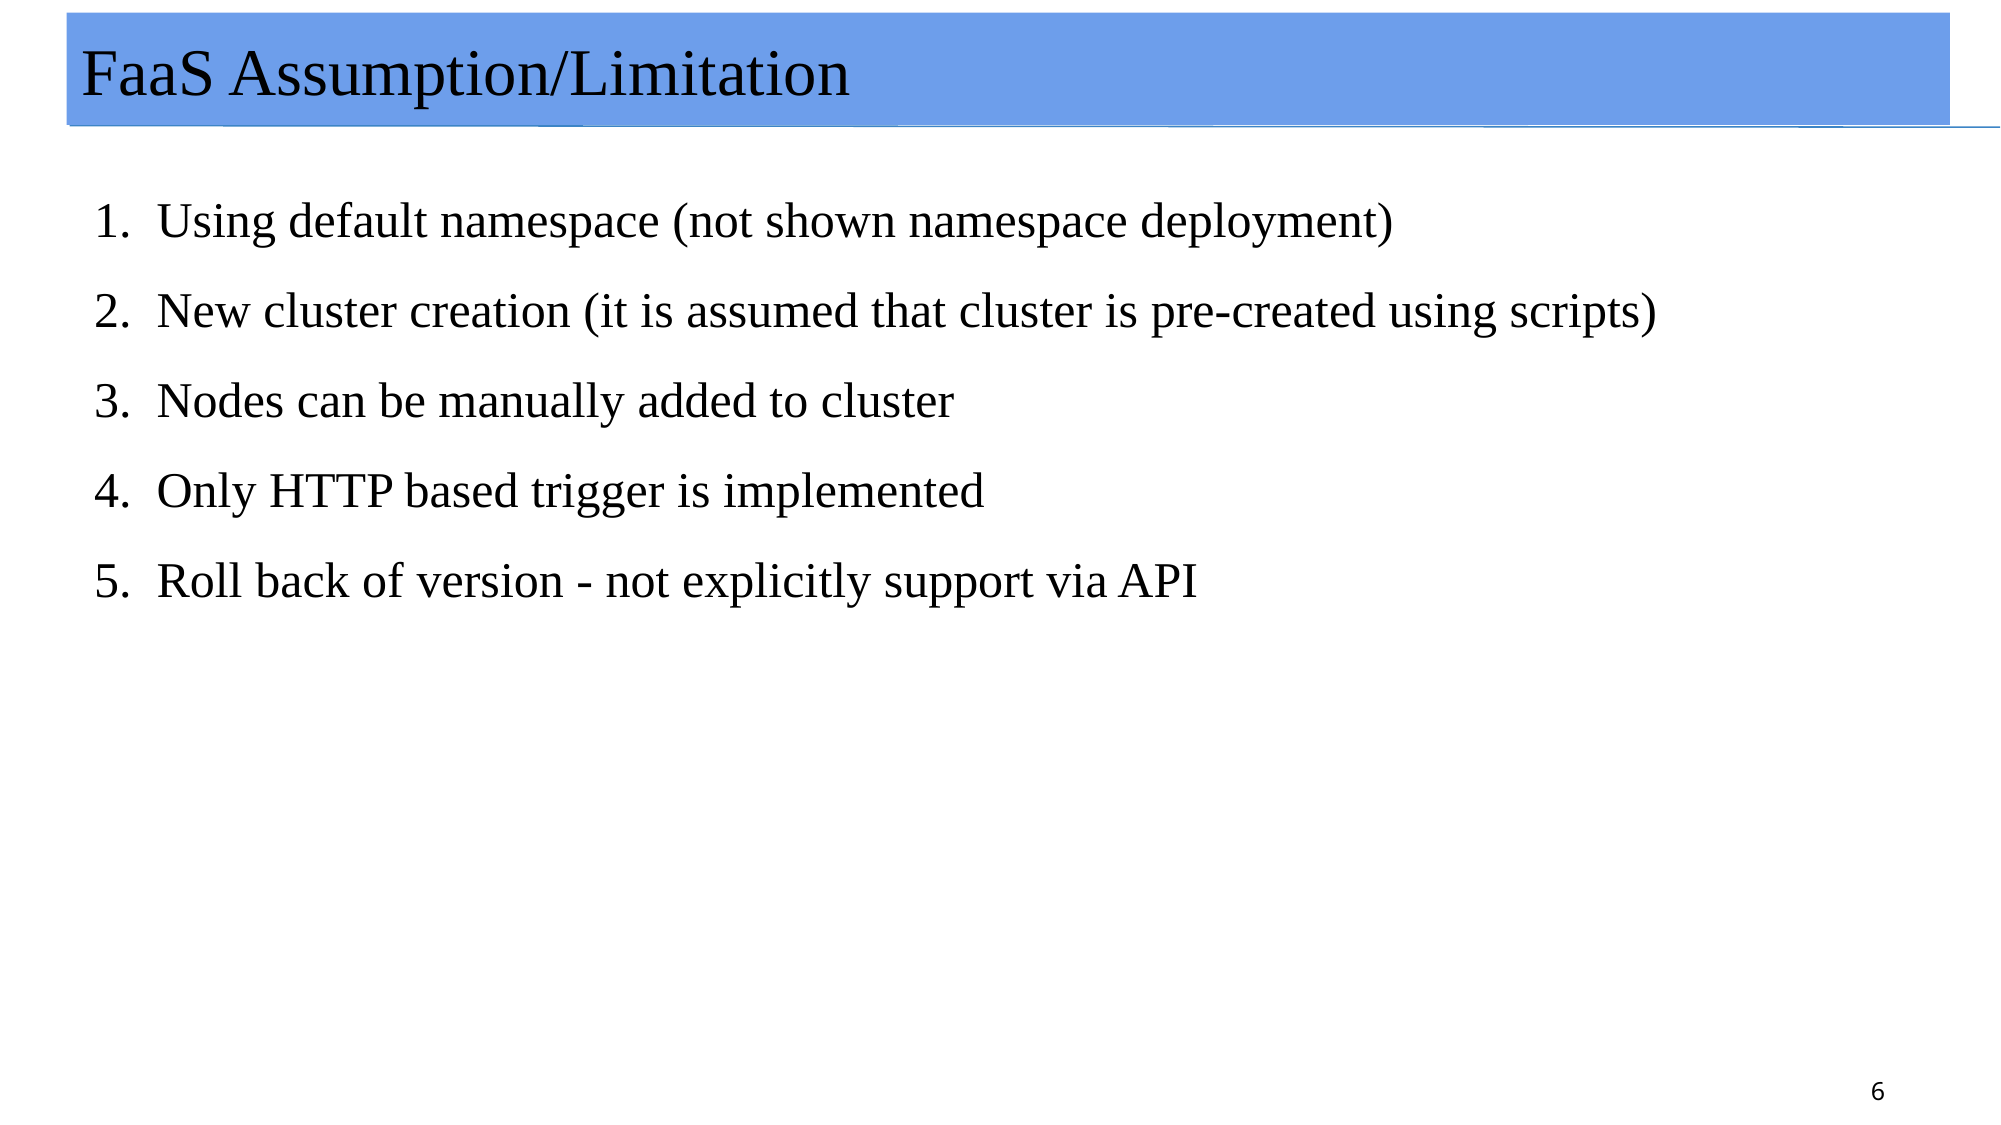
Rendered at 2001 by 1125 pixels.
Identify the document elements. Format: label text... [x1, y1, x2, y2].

list Using default namespace (not shown namespace deployment) New cluster creation (it is assumed that cluster is pre-created using scripts) Nodes can be manually added to cluster Only HTTP based trigger is implemented Roll back of version - not explicitly support via API [66, 149, 1950, 1050]
title FaaS Assumption/Limitation [66, 12, 1950, 125]
slide_number ‹#› [1433, 1062, 1900, 1123]
